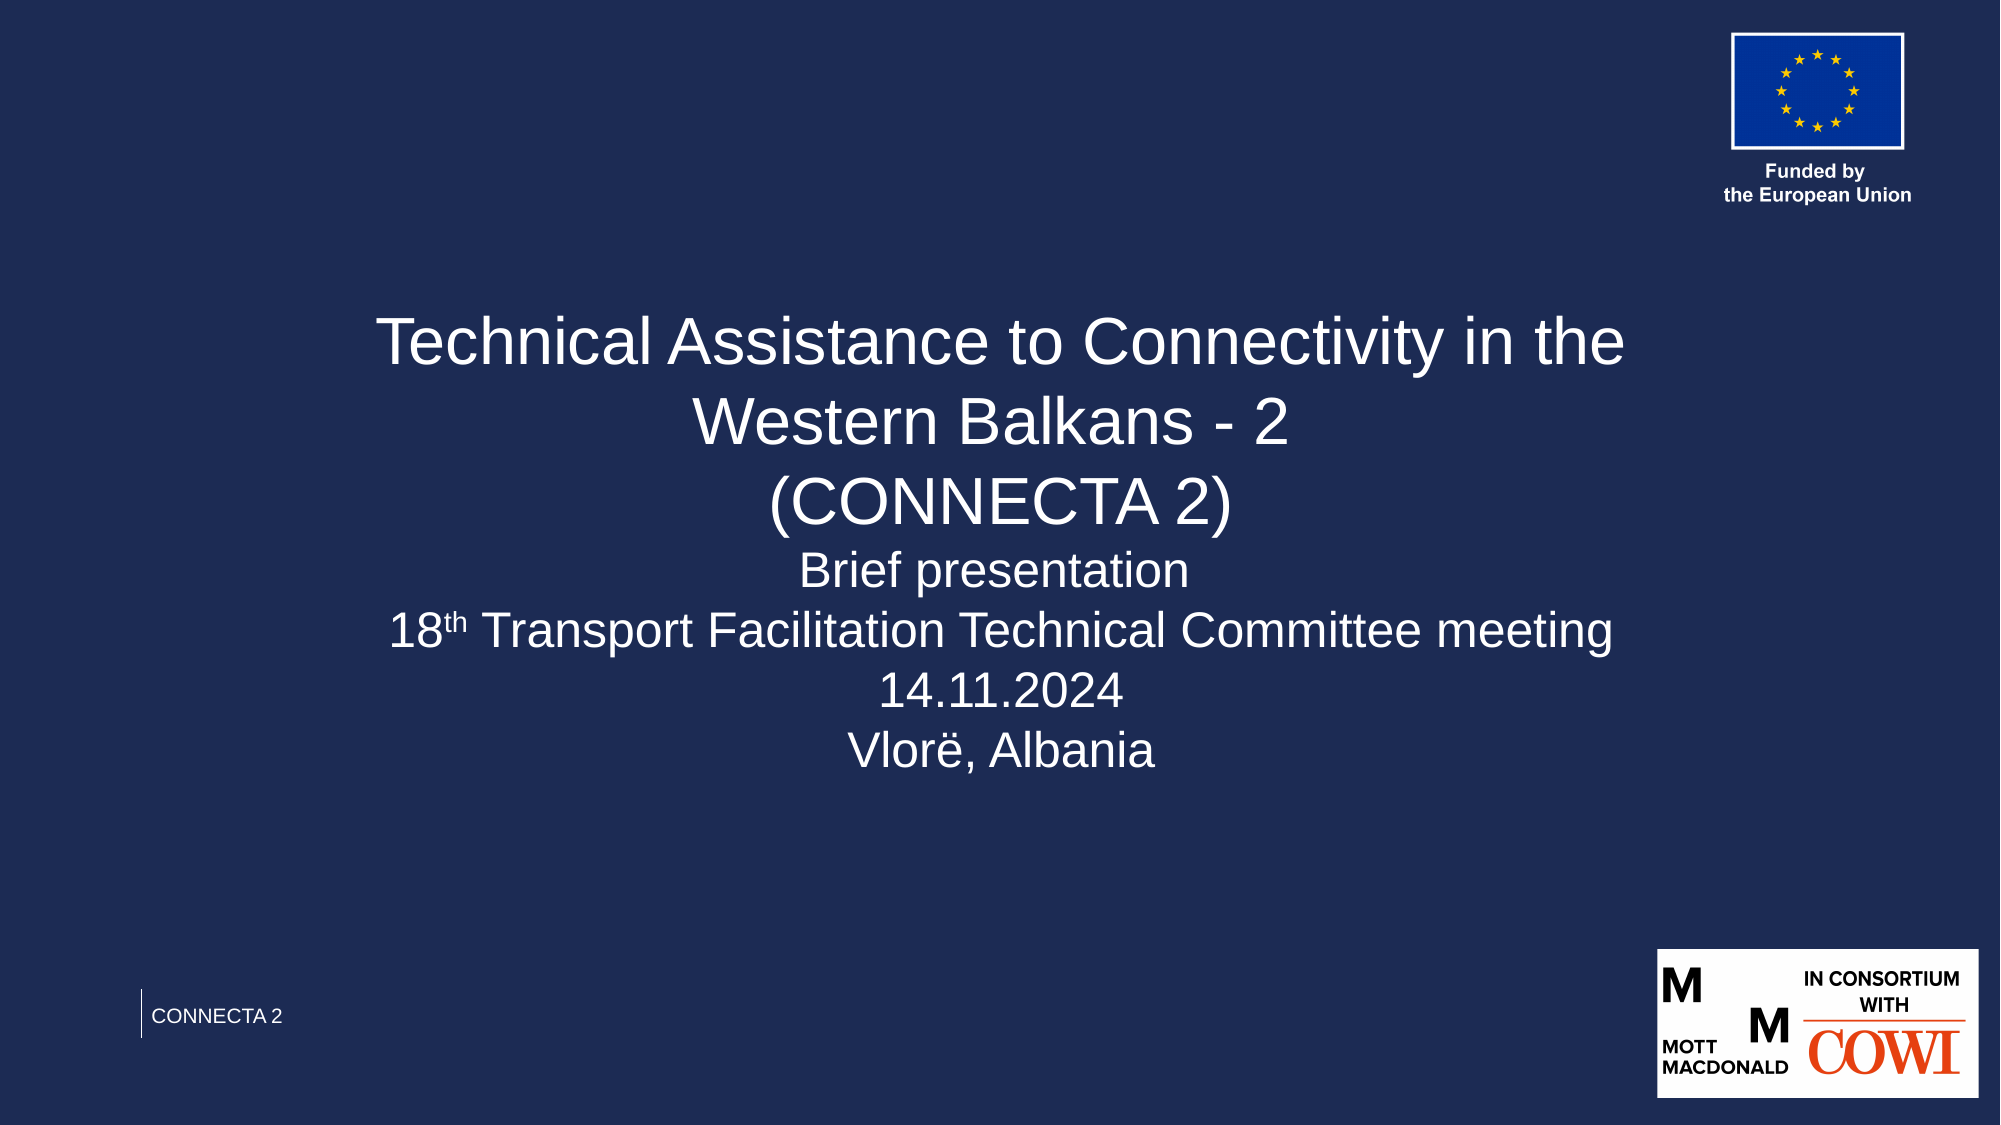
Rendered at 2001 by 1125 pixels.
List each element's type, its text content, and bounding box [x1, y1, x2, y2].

picture [1657, 949, 1979, 1098]
title Technical Assistance to Connectivity in the Western Balkans - 2 (CONNECTA 2) Brief presentation 18th Transport Facilitation Technical Committee meeting 14.11.2024 Vlorë, Albania [247, 326, 1756, 756]
picture [1715, 15, 1921, 223]
text_box CONNECTA 2 [136, 995, 628, 1036]
